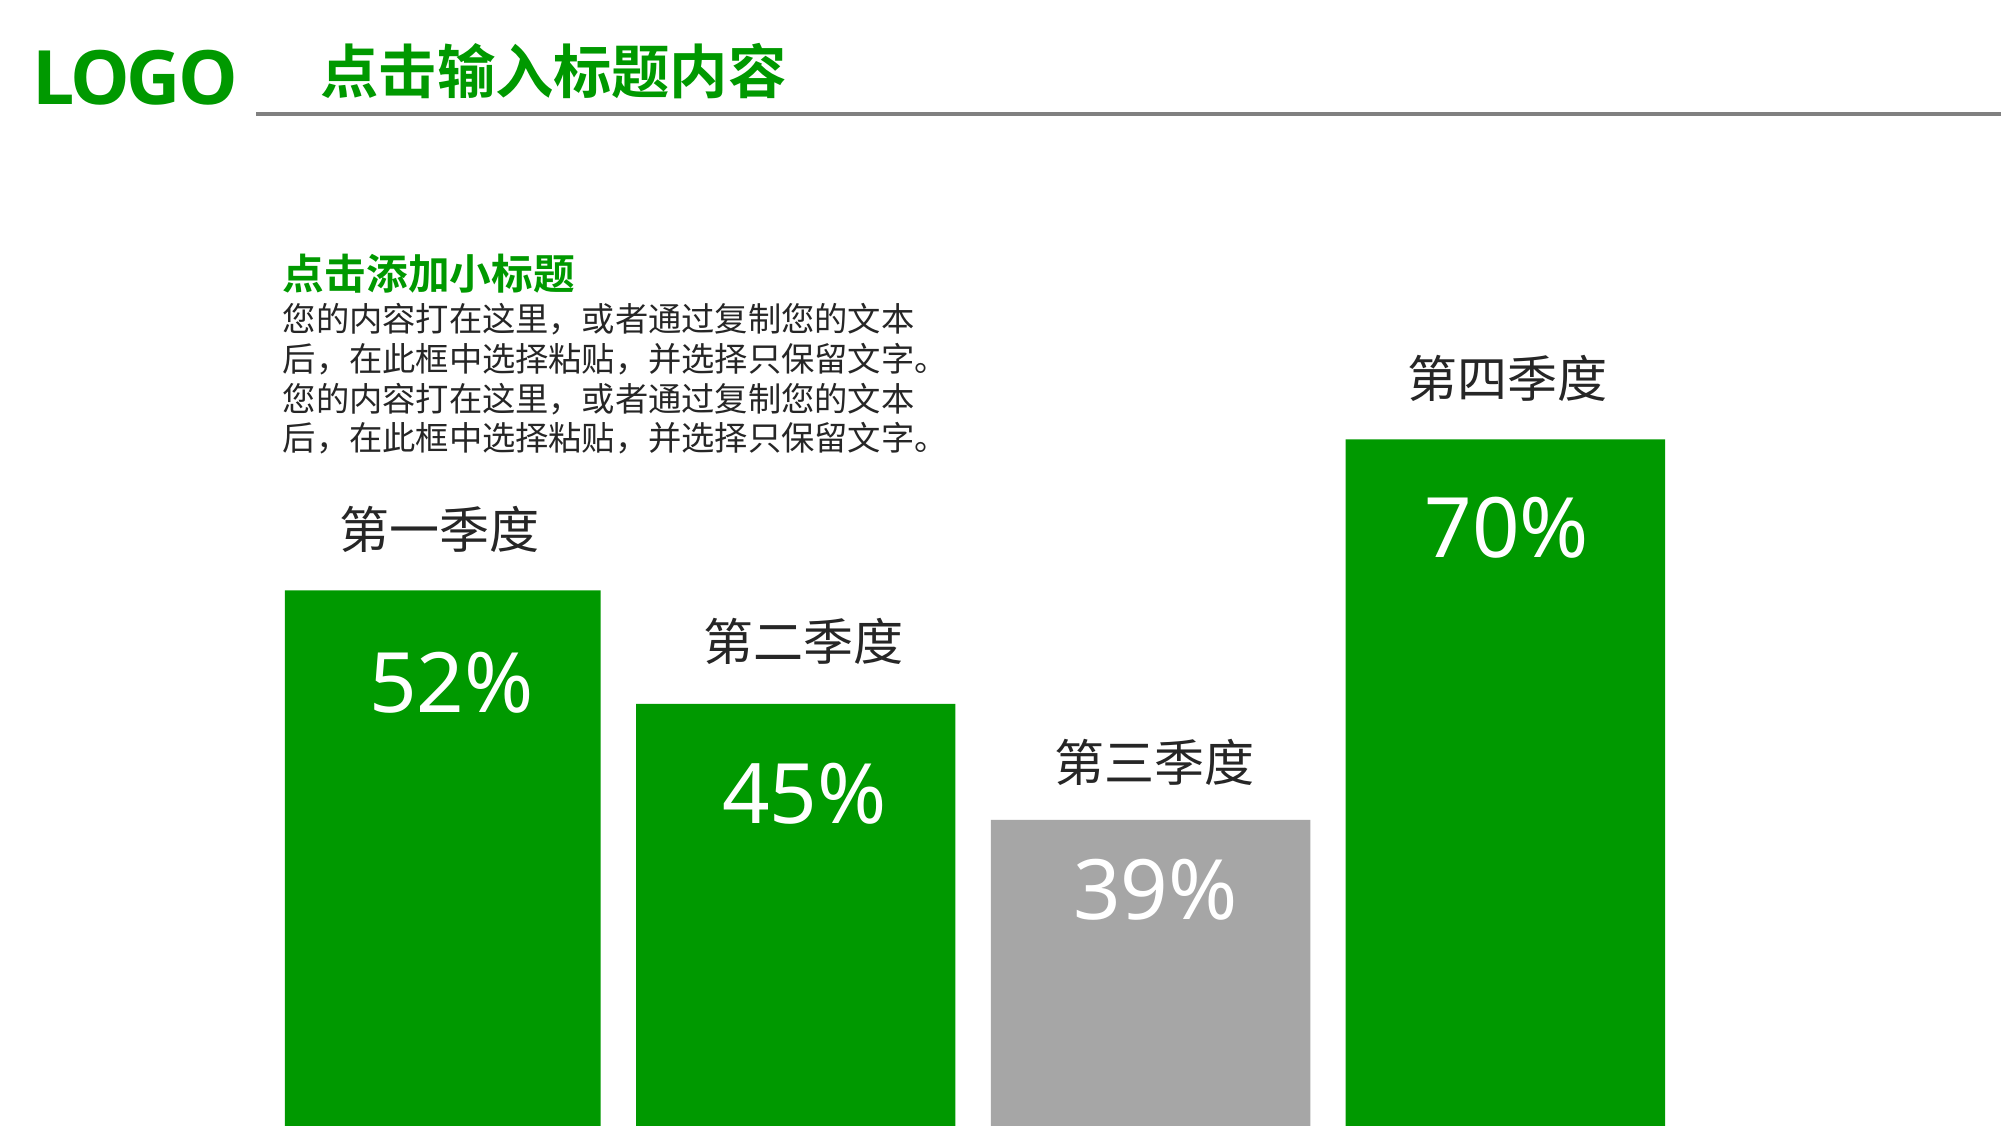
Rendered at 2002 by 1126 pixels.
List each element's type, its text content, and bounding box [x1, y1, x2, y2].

text_box 点击添加小标题 您的内容打在这里，或者通过复制您的文本后，在此框中选择粘贴，并选择只保留文字。 您的内容打在这里，或者通过复制您的文本后，在此框中选择粘贴，并选择只保留文字。 [268, 190, 961, 465]
text_box 52% [354, 622, 549, 737]
text_box [1345, 439, 1666, 1126]
text_box [636, 703, 956, 1126]
text_box [284, 590, 601, 1126]
text_box 点击输入标题内容 [283, 27, 824, 113]
text_box 39% [1058, 828, 1253, 944]
text_box [990, 819, 1311, 1126]
text_box 第二季度 [689, 610, 924, 679]
text_box 第三季度 [1040, 731, 1275, 800]
text_box 第四季度 [1393, 347, 1628, 416]
text_box 第一季度 [326, 498, 561, 566]
text_box 70% [1409, 466, 1604, 582]
text_box 45% [707, 733, 902, 848]
